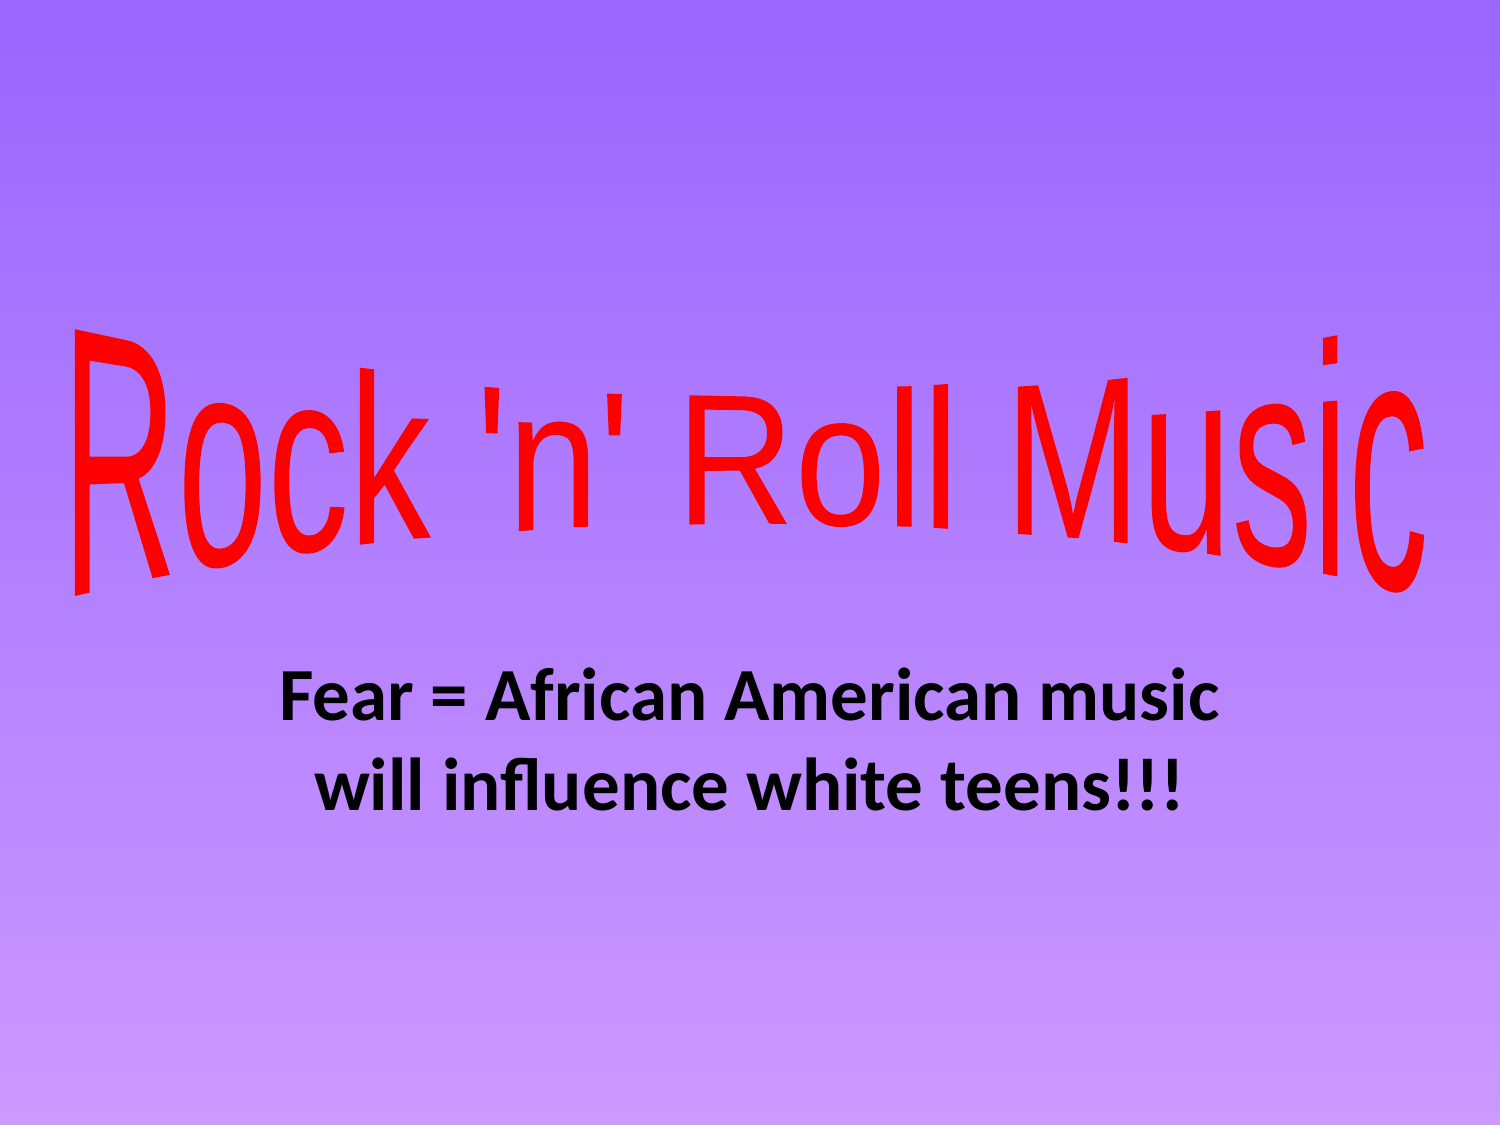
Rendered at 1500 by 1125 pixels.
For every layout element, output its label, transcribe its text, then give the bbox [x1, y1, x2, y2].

subtitle Fear = African American music will influence white teens!!! [225, 637, 1275, 925]
